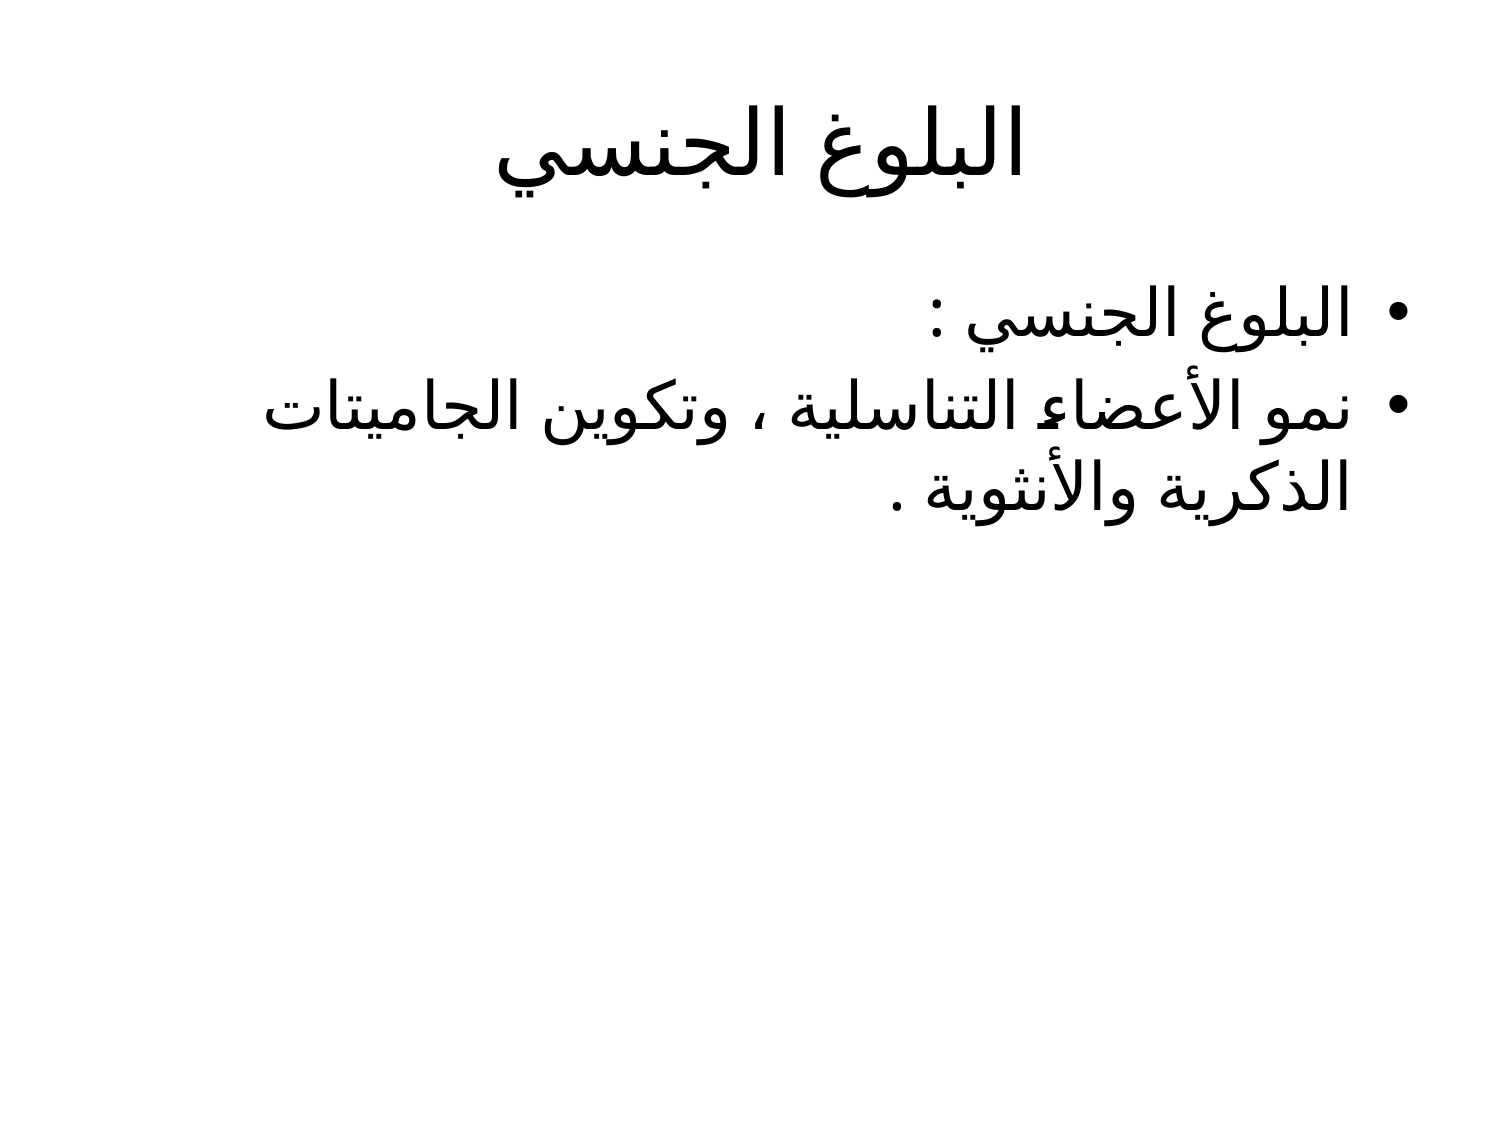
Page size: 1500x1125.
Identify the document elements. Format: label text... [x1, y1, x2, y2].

title البلوغ الجنسي [75, 45, 1425, 233]
list البلوغ الجنسي : نمو الأعضاء التناسلية ، وتكوين الجاميتات الذكرية والأنثوية . [75, 262, 1425, 1005]
